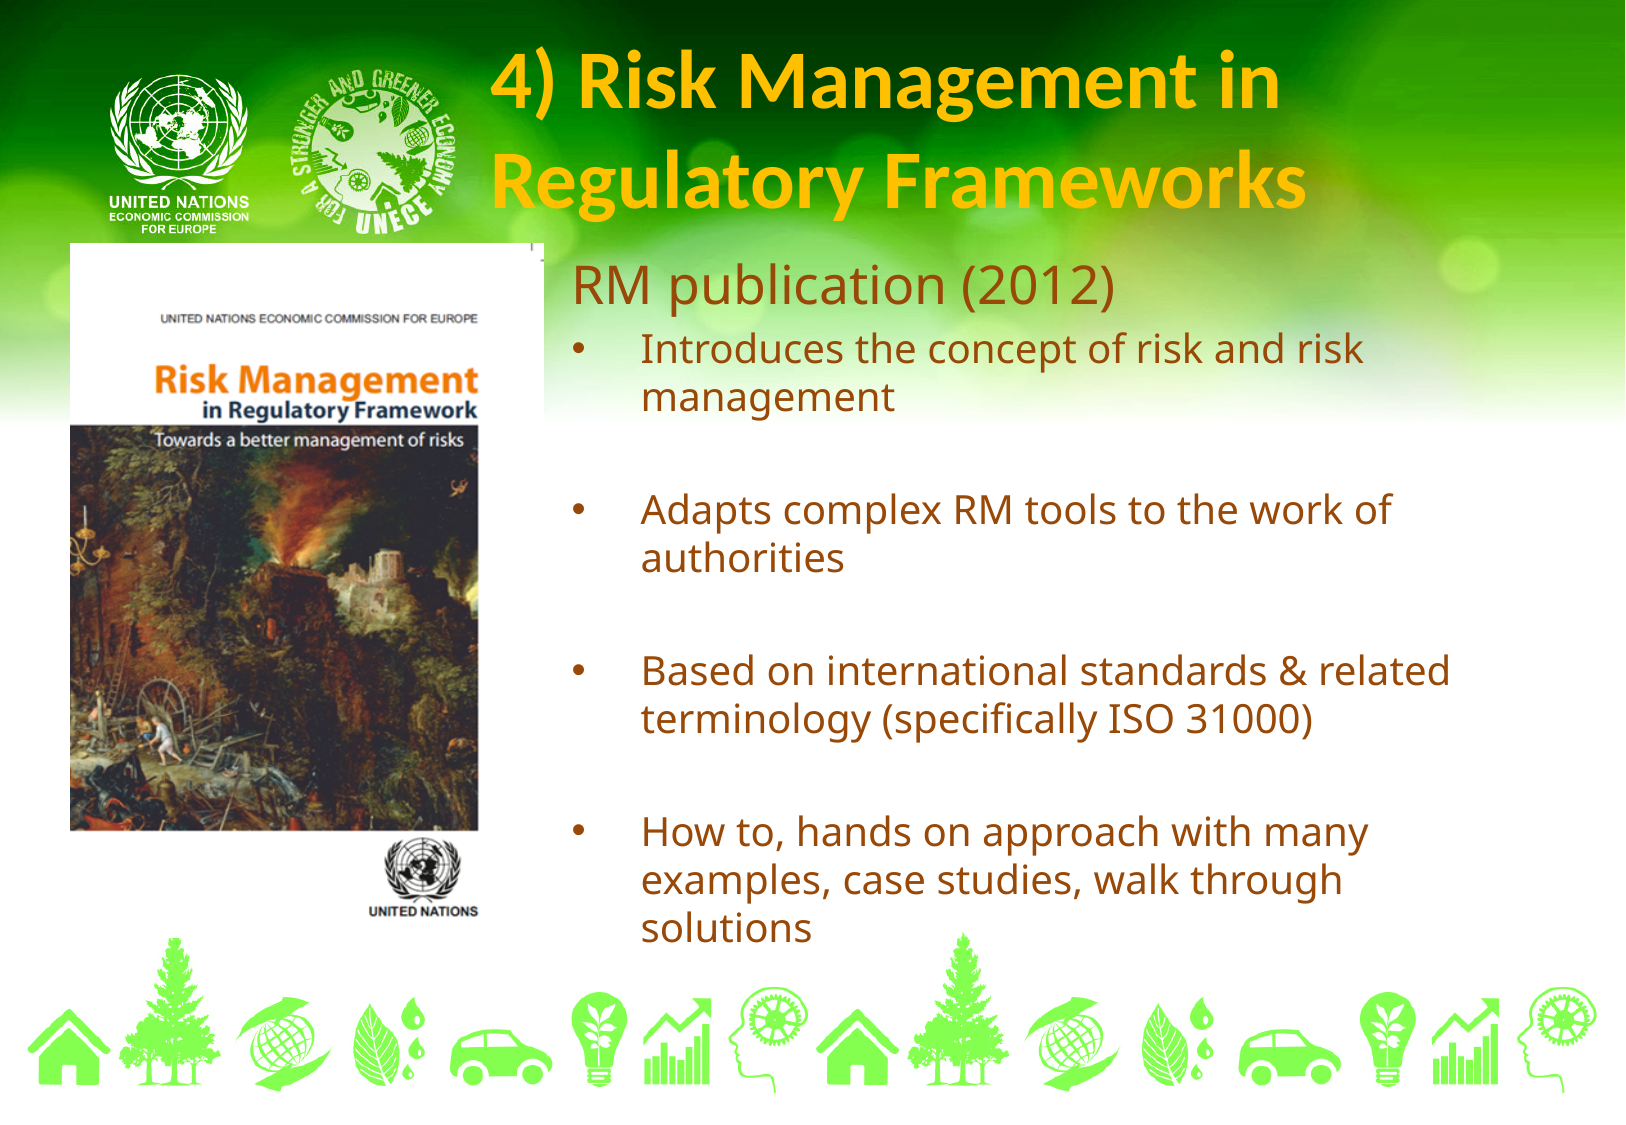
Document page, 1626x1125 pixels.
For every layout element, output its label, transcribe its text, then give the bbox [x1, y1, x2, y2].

text_box 4) Risk Management in Regulatory Frameworks [475, 30, 1584, 219]
picture [0, 0, 1626, 1125]
list RM publication (2012) Introduces the concept of risk and risk management Adapts complex RM tools to the work of authorities Based on international standards & related terminology (specifically ISO 31000) How to, hands on approach with many examples, case studies, walk through solutions [556, 243, 1528, 976]
